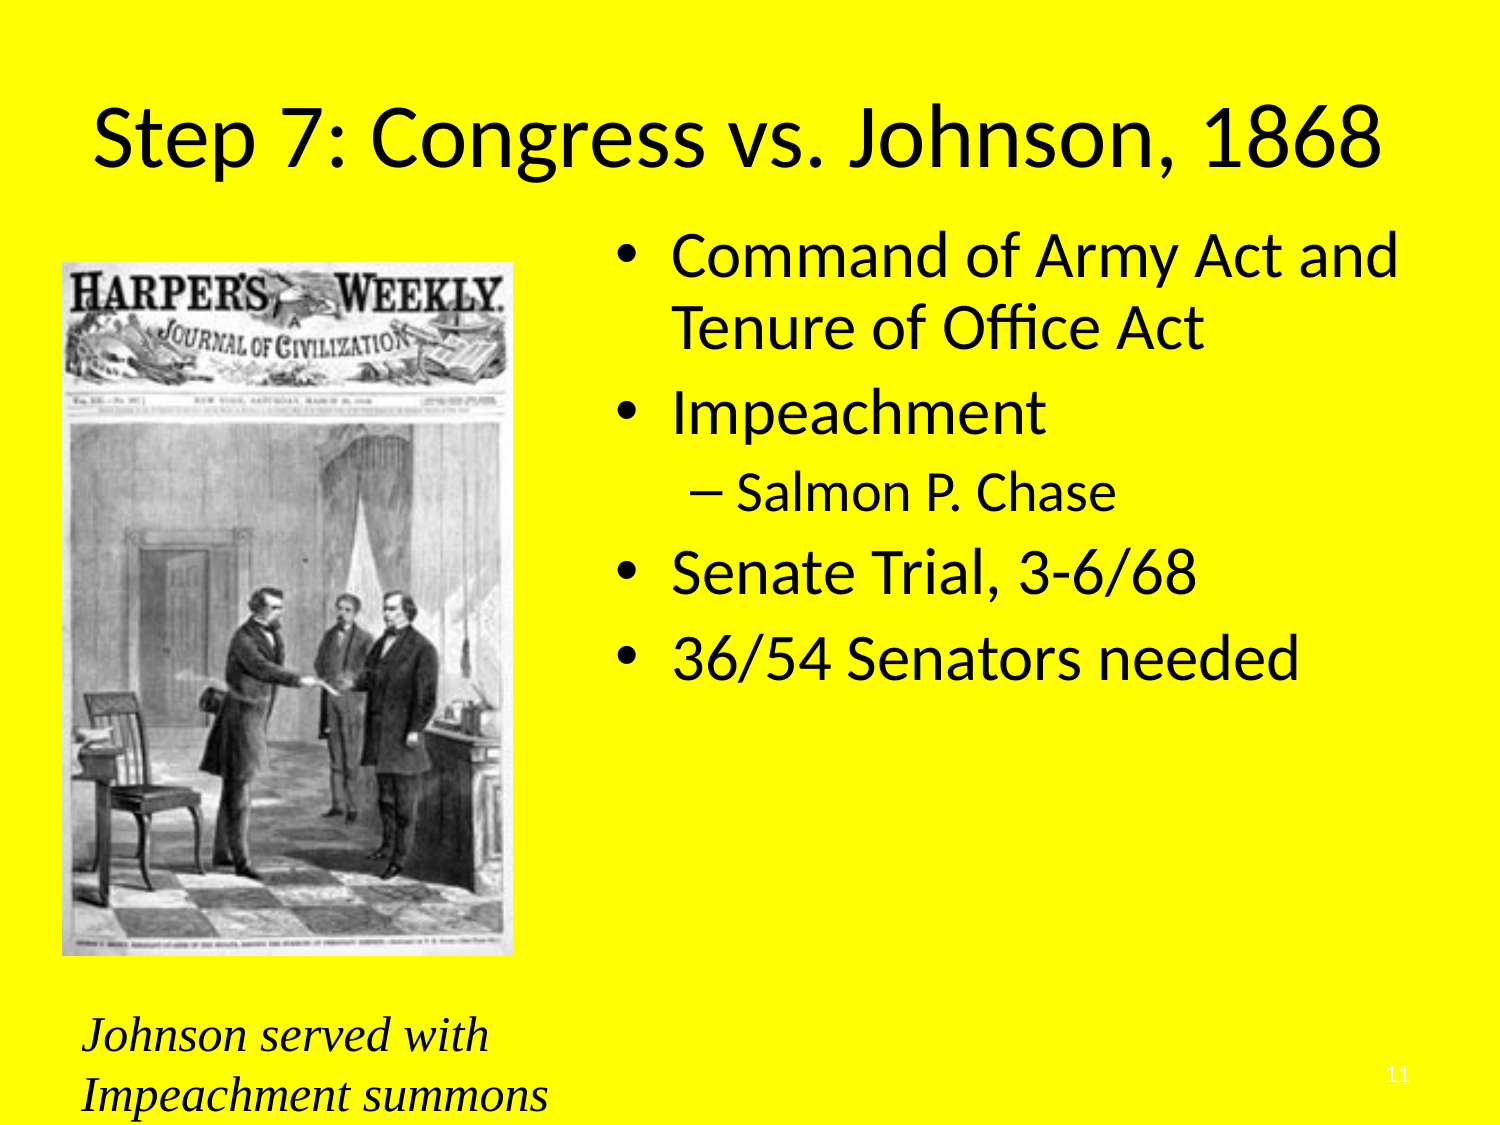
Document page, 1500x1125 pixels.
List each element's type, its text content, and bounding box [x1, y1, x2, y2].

list Command of Army Act and Tenure of Office Act Impeachment Salmon P. Chase Senate Trial, 3-6/68 36/54 Senators needed [600, 212, 1451, 1075]
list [62, 262, 513, 956]
slide_number 11 [1074, 1042, 1425, 1103]
title Step 7: Congress vs. Johnson, 1868 [49, 37, 1451, 225]
text_box Johnson served with Impeachment summons [66, 994, 565, 1125]
